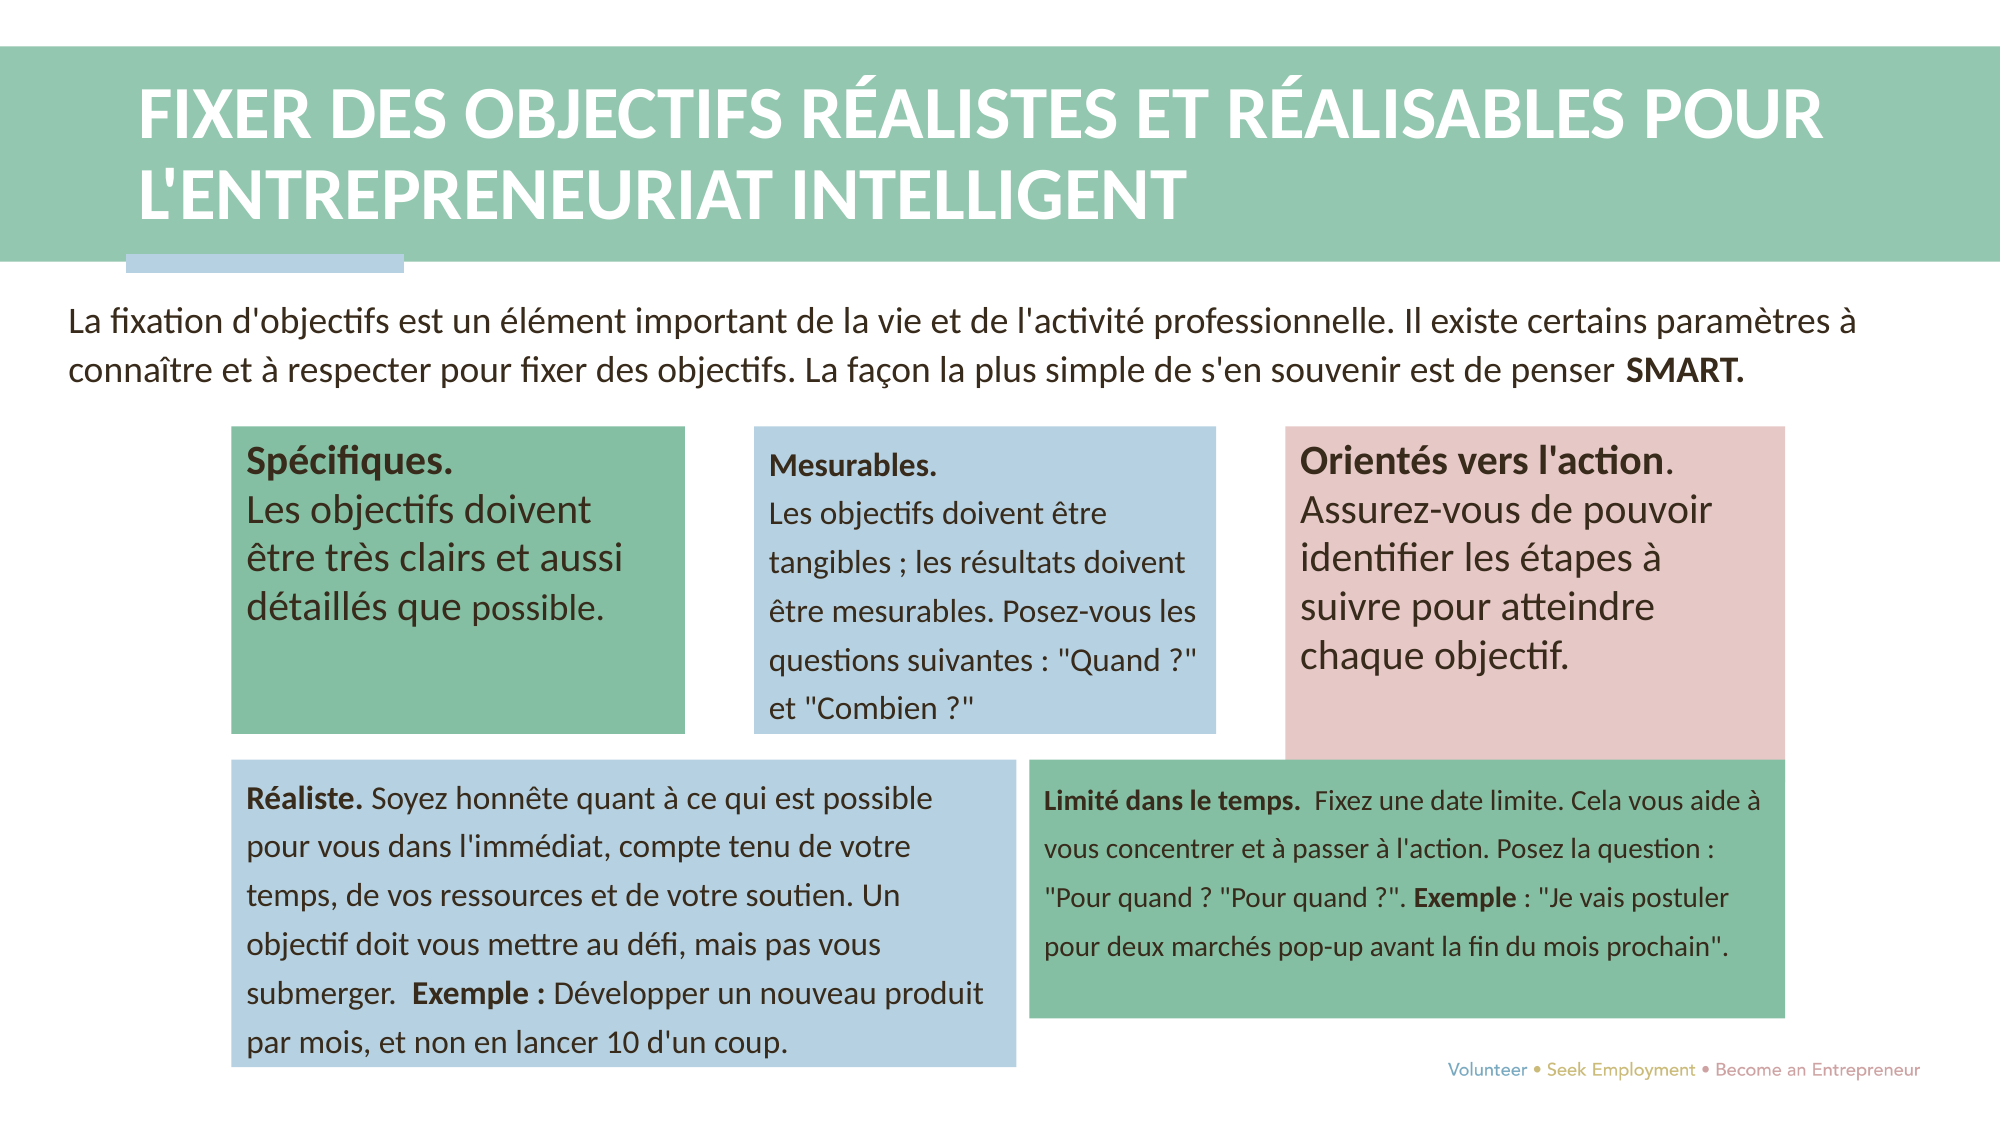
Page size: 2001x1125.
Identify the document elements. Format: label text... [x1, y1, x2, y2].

text_box Orientés vers l'action. Assurez-vous de pouvoir identifier les étapes à suivre pour atteindre chaque objectif. [1285, 426, 1786, 759]
text_box Spécifiques. Les objectifs doivent être très clairs et aussi détaillés que possible. [231, 426, 685, 734]
text_box La fixation d'objectifs est un élément important de la vie et de l'activité professionnelle. Il existe certains paramètres à connaître et à respecter pour fixer des objectifs. La façon la plus simple de s'en souvenir est de penser SMART. [53, 285, 1954, 874]
text_box Réaliste. Soyez honnête quant à ce qui est possible pour vous dans l'immédiat, compte tenu de votre temps, de vos ressources et de votre soutien. Un objectif doit vous mettre au défi, mais pas vous submerger. Exemple : Développer un nouveau produit par mois, et non en lancer 10 d'un coup. [231, 759, 1017, 1068]
text_box Mesurables. Les objectifs doivent être tangibles ; les résultats doivent être mesurables. Posez-vous les questions suivantes : "Quand ?" et "Combien ?" [754, 426, 1217, 734]
picture [1418, 1046, 1971, 1103]
list FIXER DES OBJECTIFS RÉALISTES ET RÉALISABLES POUR L'ENTREPRENEURIAT INTELLIGENT [123, 62, 1965, 247]
text_box Limité dans le temps. Fixez une date limite. Cela vous aide à vous concentrer et à passer à l'action. Posez la question : "Pour quand ? "Pour quand ?". Exemple : "Je vais postuler pour deux marchés pop-up avant la fin du mois prochain". [1029, 759, 1786, 1019]
